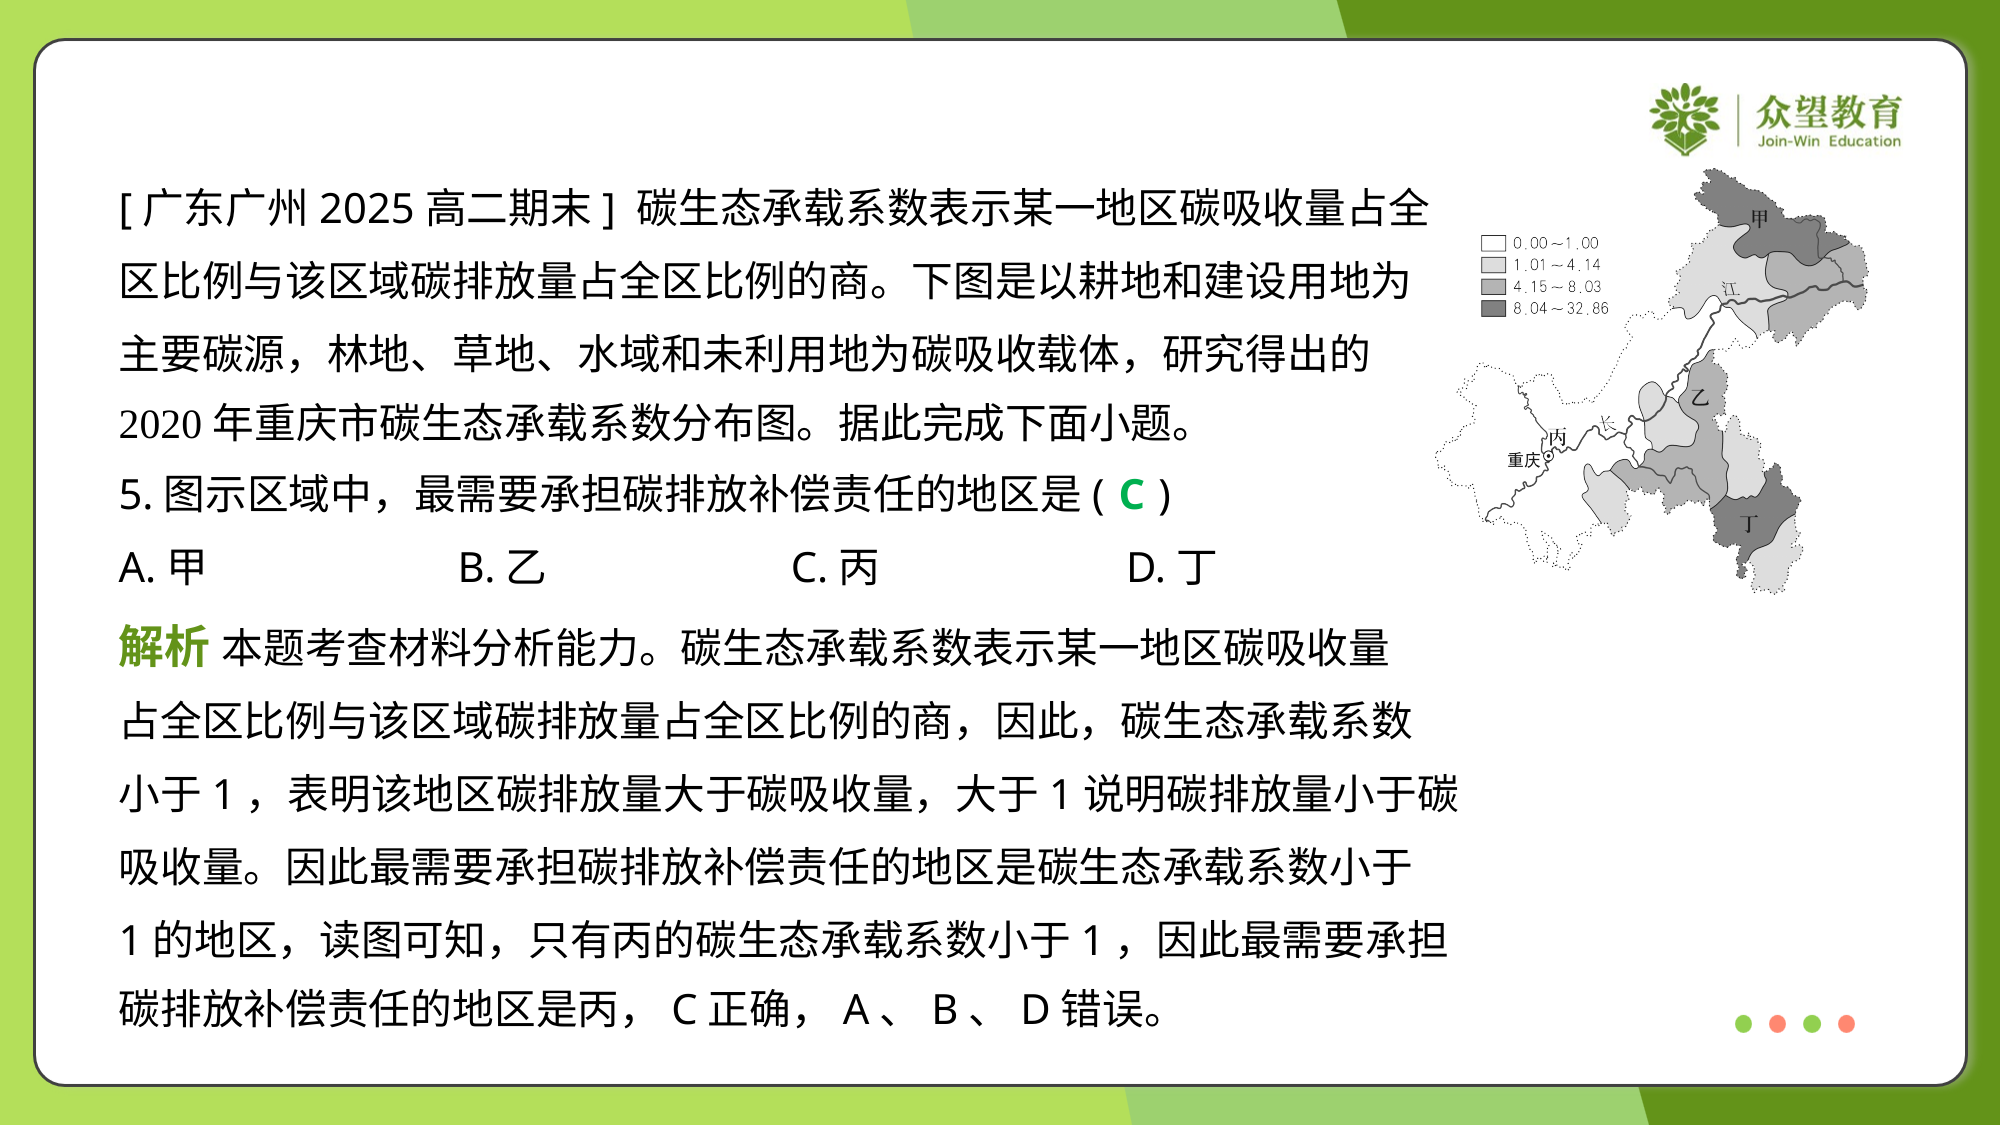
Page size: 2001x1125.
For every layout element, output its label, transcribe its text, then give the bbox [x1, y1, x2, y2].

text_box A.甲 B.乙 C.丙 D.丁 [118, 519, 1428, 583]
text_box 5.图示区域中，最需要承担碳排放补偿责任的地区是( ) [1161, 447, 1428, 511]
text_box 5.图示区域中，最需要承担碳排放补偿责任的地区是( ) [118, 447, 1102, 511]
text_box [广东广州2025高二期末] 碳生态承载系数表示某一地区碳吸收量占全 区比例与该区域碳排放量占全区比例的商。下图是以耕地和建设用地为 主要碳源，林地、草地、水域和未利用地为碳吸收载体，研究得出的 2020年重庆市碳生态承载系数分布图。据此完成下面小题。 [118, 159, 1428, 440]
picture [0, 0, 2000, 1125]
text_box C [1102, 446, 1161, 511]
text_box 解析 本题考查材料分析能力。碳生态承载系数表示某一地区碳吸收量 占全区比例与该区域碳排放量占全区比例的商，因此，碳生态承载系数 小于1，表明该地区碳排放量大于碳吸收量，大于1说明碳排放量小于碳 吸收量。因此最需要承担碳排放补偿责任的地区是碳生态承载系数小于 1的地区，读图可知，只有丙的碳生态承载系数小于1，因此最需要承担 碳排放补偿责任的地区是丙，C正确，A、B、D错误。 [118, 599, 1428, 1027]
